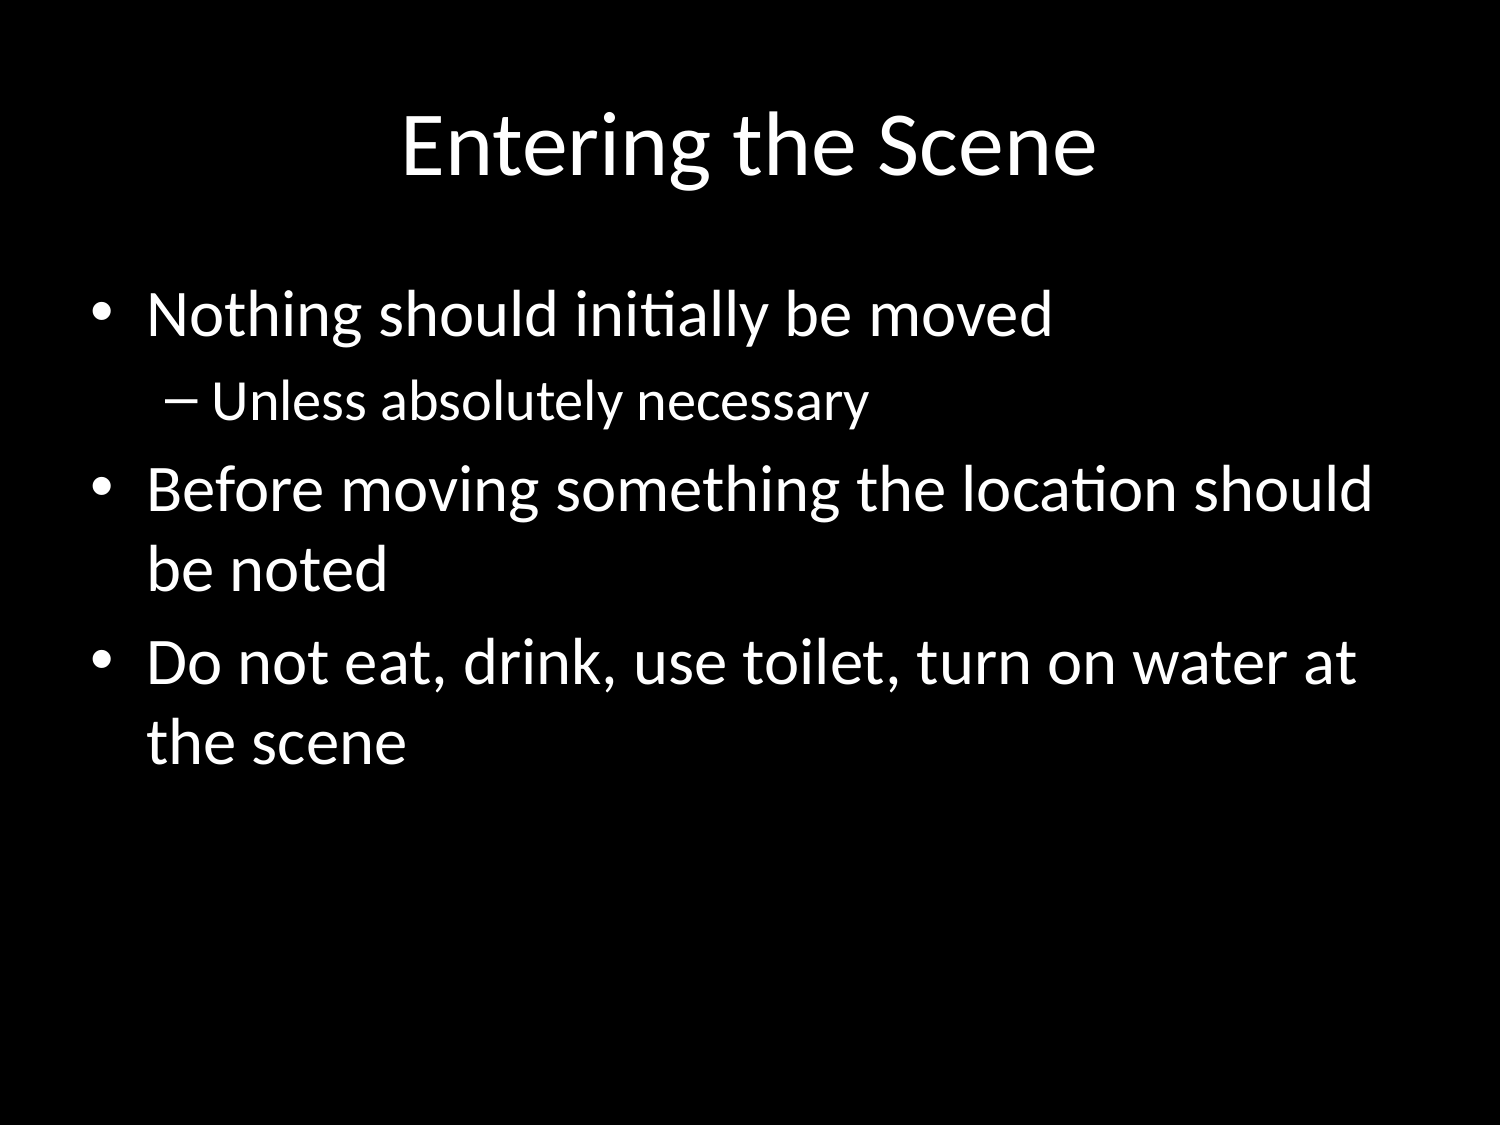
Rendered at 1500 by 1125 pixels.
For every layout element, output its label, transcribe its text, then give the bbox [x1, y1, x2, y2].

list Nothing should initially be moved Unless absolutely necessary Before moving something the location should be noted Do not eat, drink, use toilet, turn on water at the scene [75, 262, 1425, 1005]
title Entering the Scene [75, 45, 1425, 233]
